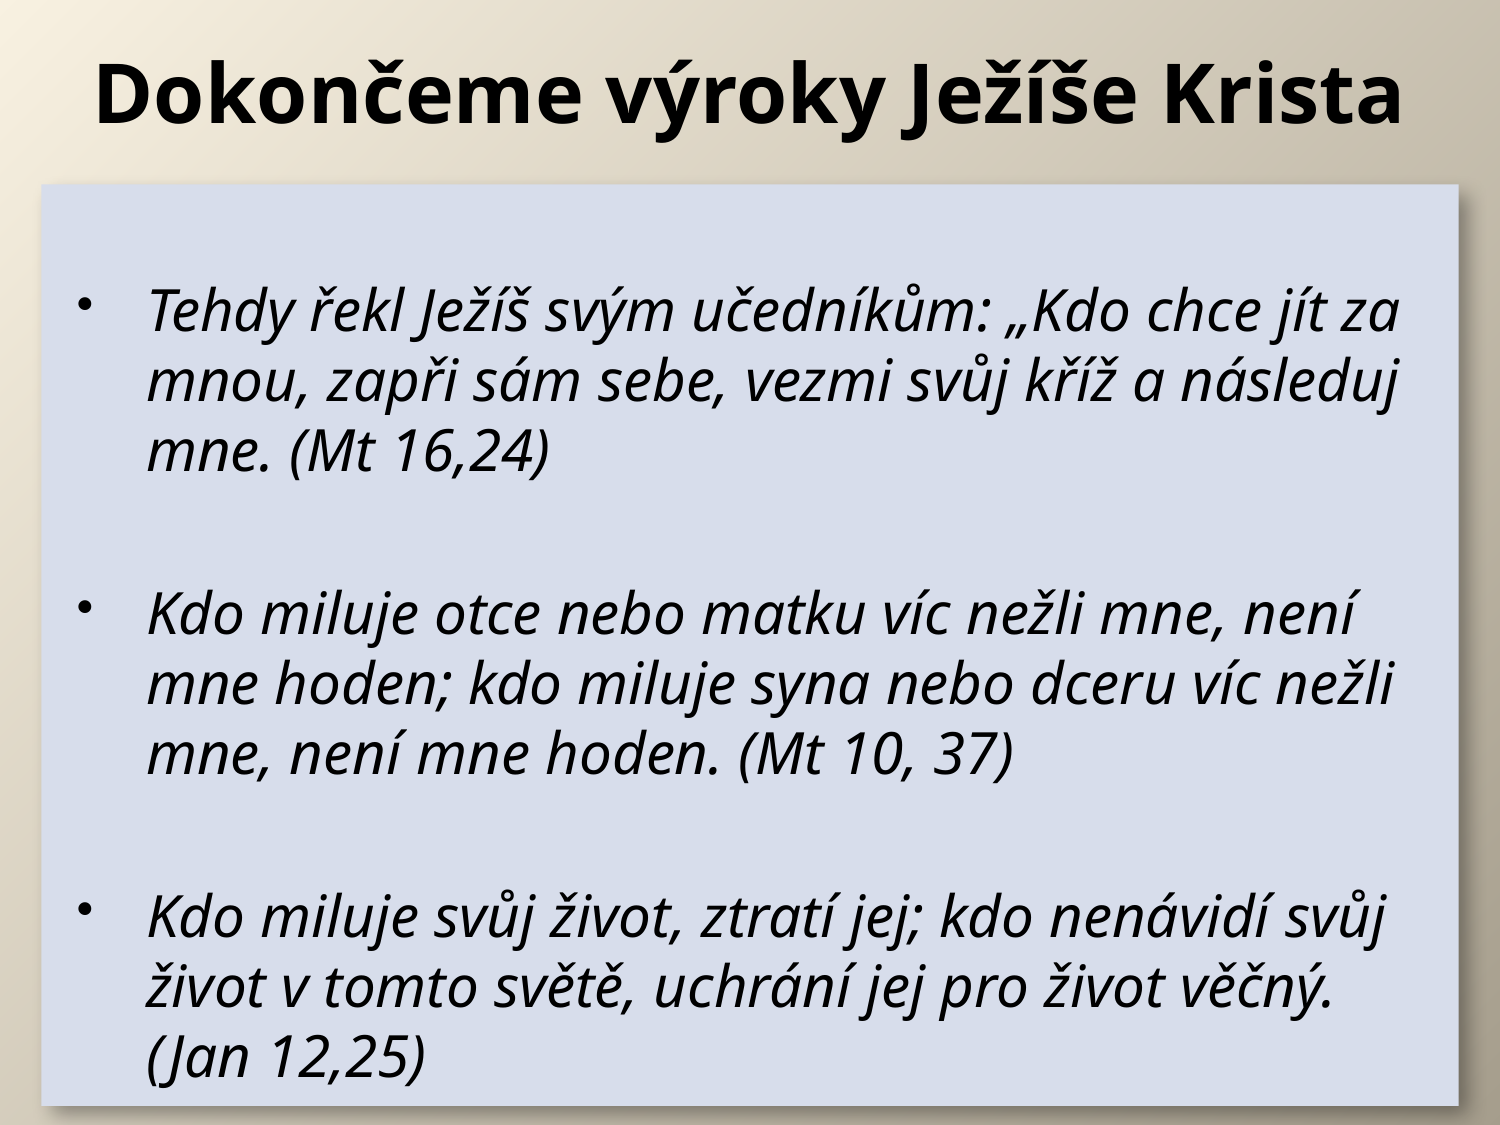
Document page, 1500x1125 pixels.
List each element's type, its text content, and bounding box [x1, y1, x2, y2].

title Dokončeme výroky Ježíše Krista [75, 19, 1425, 161]
list Tehdy řekl Ježíš svým učedníkům: „Kdo chce jít za mnou, zapři sám sebe, vezmi svůj kříž a následuj mne. (Mt 16,24) Kdo miluje otce nebo matku víc nežli mne, není mne hoden; kdo miluje syna nebo dceru víc nežli mne, není mne hoden. (Mt 10, 37) Kdo miluje svůj život, ztratí jej; kdo nenávidí svůj život v tomto světě, uchrání jej pro život věčný. (Jan 12,25) [41, 184, 1459, 1107]
